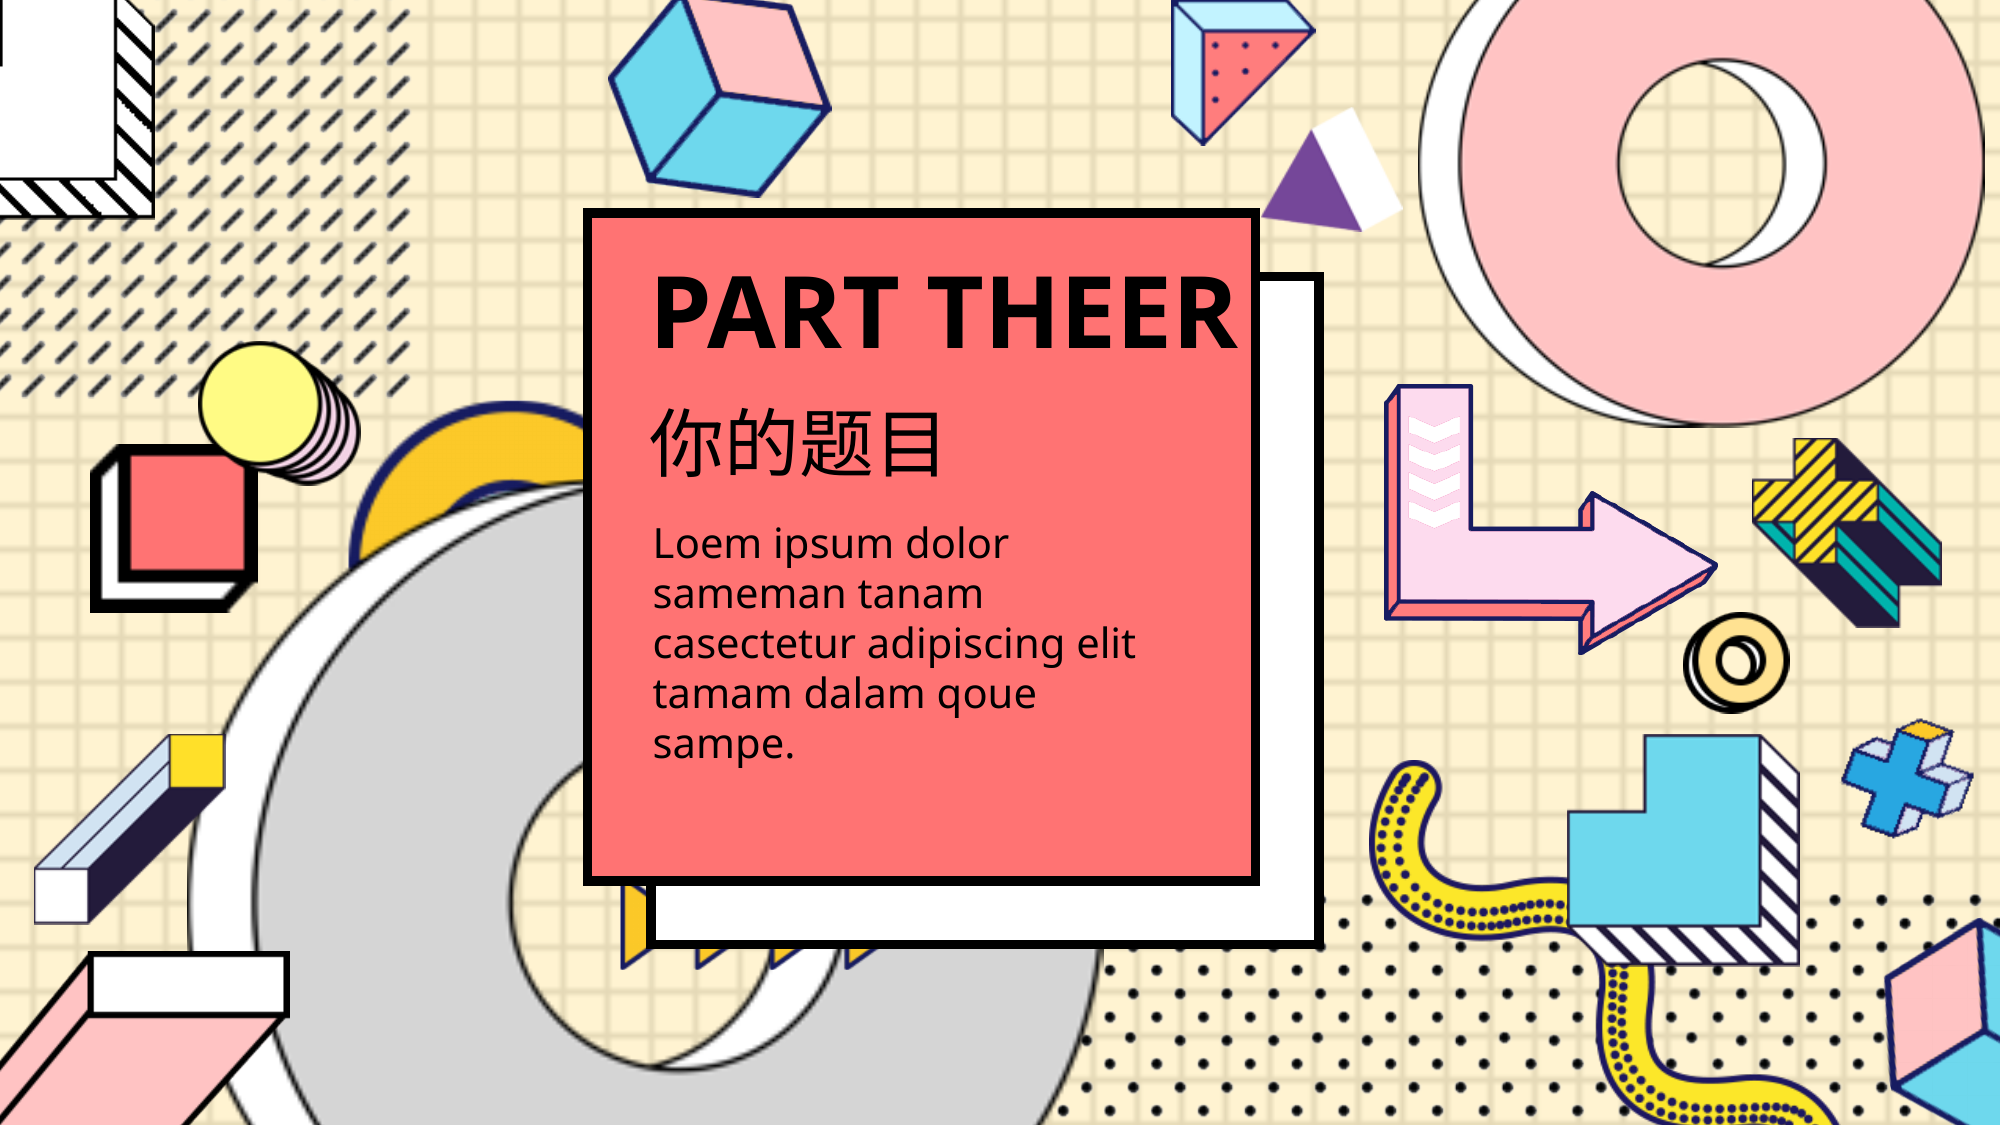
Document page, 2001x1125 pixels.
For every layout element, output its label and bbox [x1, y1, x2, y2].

text_box [587, 212, 1320, 945]
picture [0, 0, 2000, 1125]
